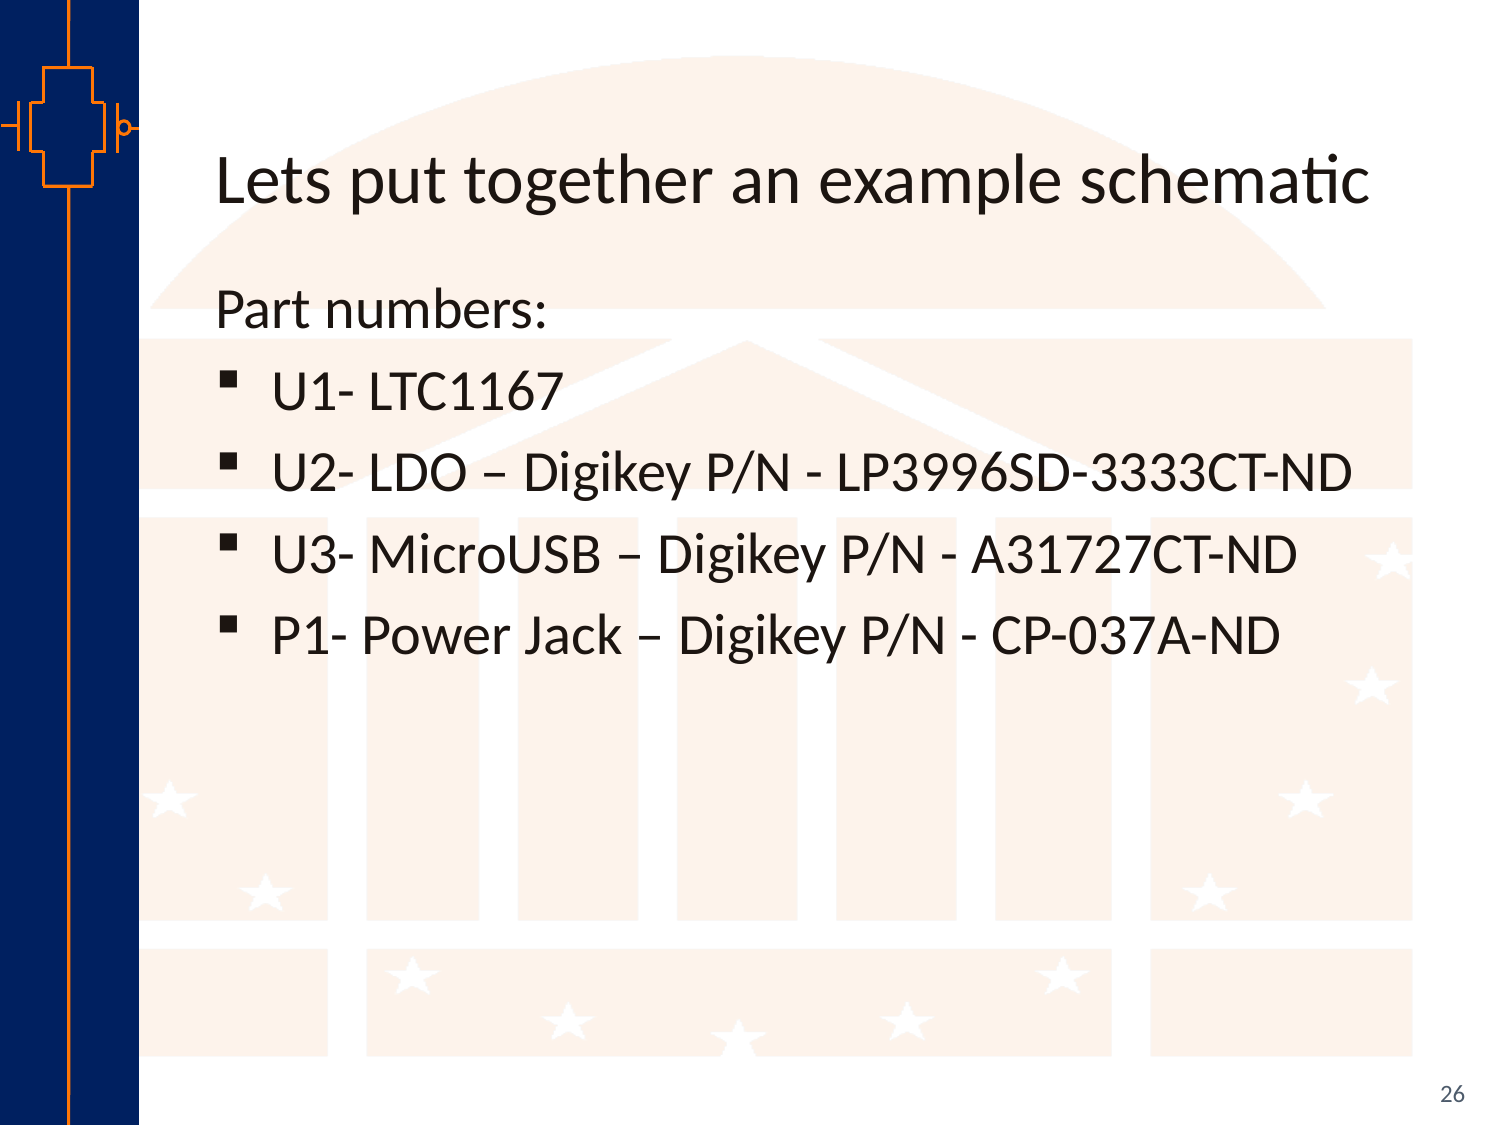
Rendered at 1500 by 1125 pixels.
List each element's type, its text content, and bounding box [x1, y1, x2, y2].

slide_number 26 [1425, 1062, 1488, 1123]
title Lets put together an example schematic [200, 37, 1388, 225]
list Part numbers: U1- LTC1167 U2- LDO – Digikey P/N - LP3996SD-3333CT-ND U3- MicroUSB – Digikey P/N - A31727CT-ND P1- Power Jack – Digikey P/N - CP-037A-ND [200, 262, 1425, 988]
